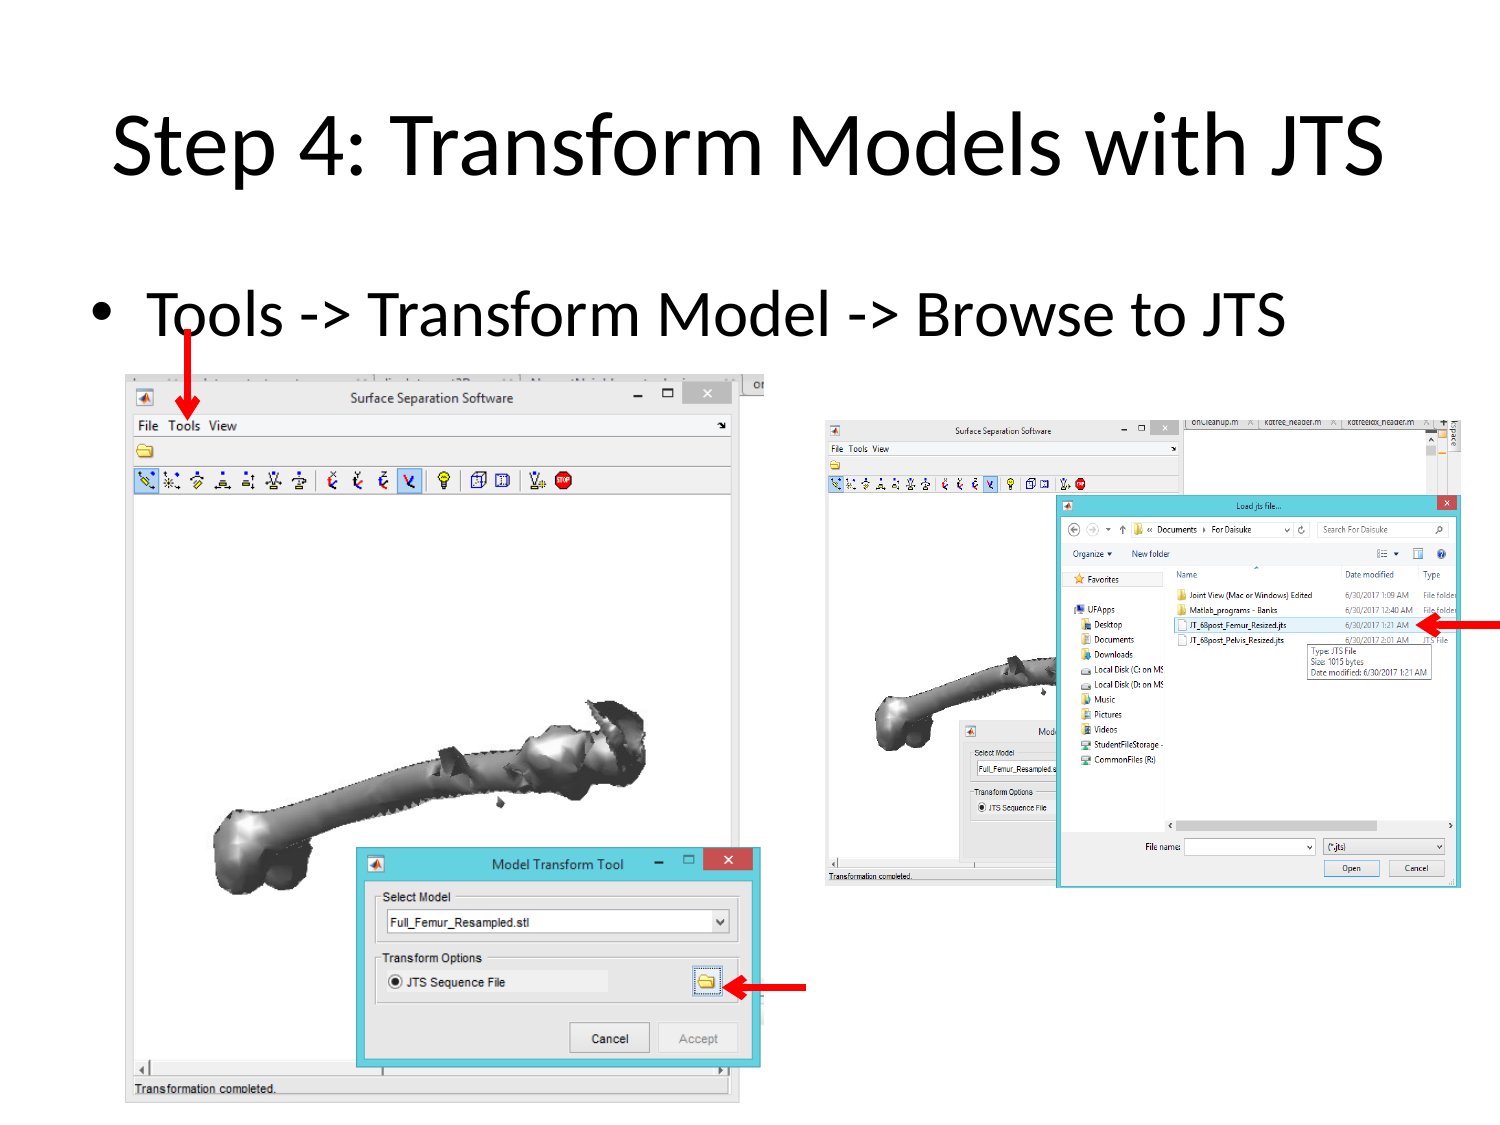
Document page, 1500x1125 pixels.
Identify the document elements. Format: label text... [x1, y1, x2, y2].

list Tools -> Transform Model -> Browse to JTS [75, 262, 1425, 1005]
picture [124, 374, 765, 1103]
picture [824, 420, 1461, 888]
title Step 4: Transform Models with JTS [75, 45, 1425, 233]
